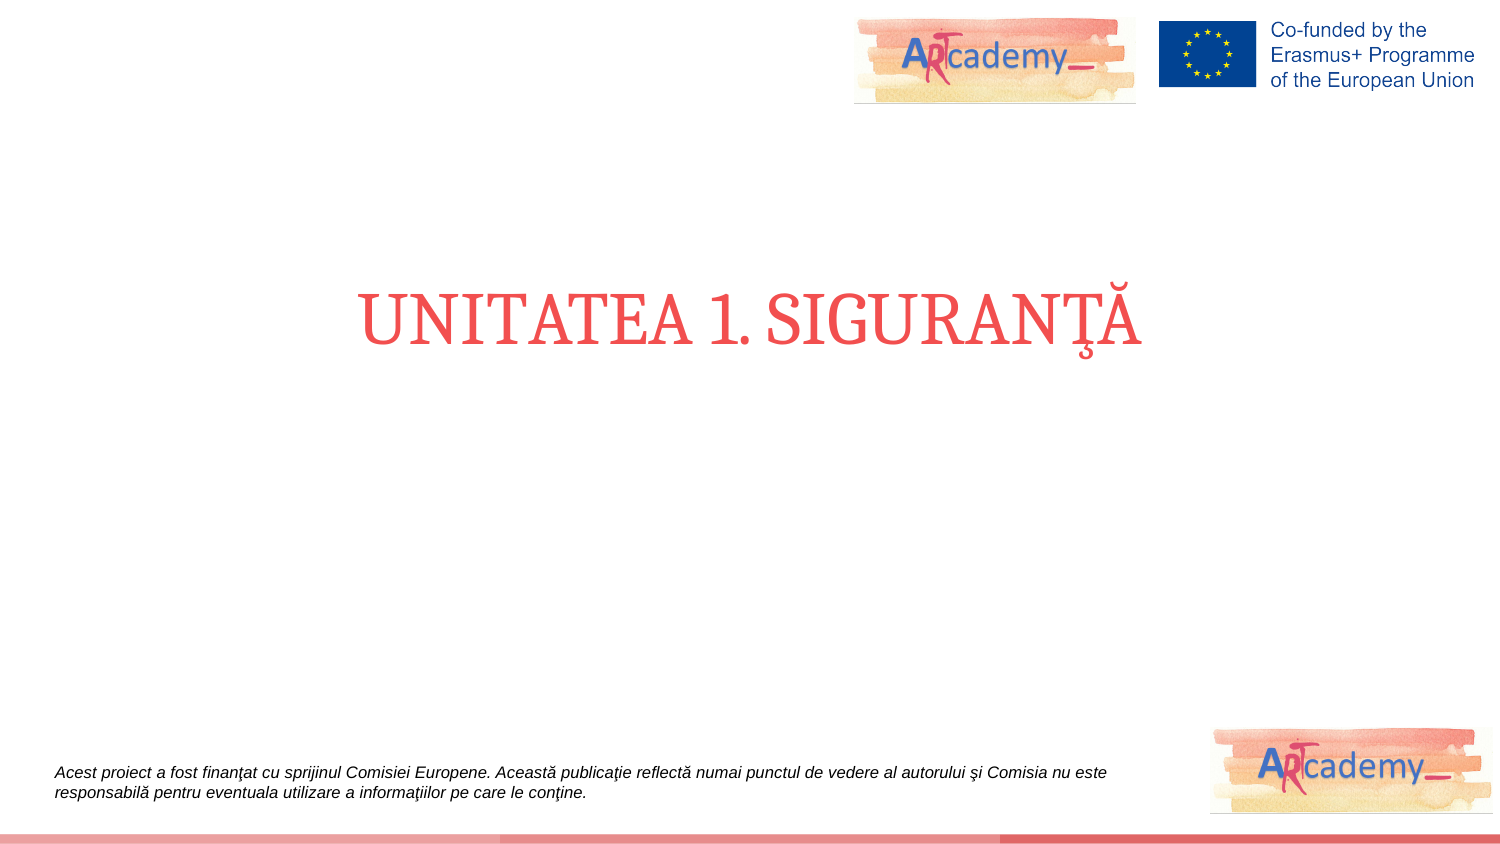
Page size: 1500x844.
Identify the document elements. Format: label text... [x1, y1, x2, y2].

picture [854, 0, 1137, 134]
picture [1210, 709, 1493, 844]
title UNITATEA 1. SIGURANŢĂ [164, 167, 1336, 375]
text_box Acest proiect a fost finanţat cu sprijinul Comisiei Europene. Această publicaţie reflectă numai punctul de vedere al autorului şi Comisia nu este responsabilă pentru eventuala utilizare a informaţiilor pe care le conţine. [39, 754, 1205, 799]
picture [1158, 21, 1474, 91]
